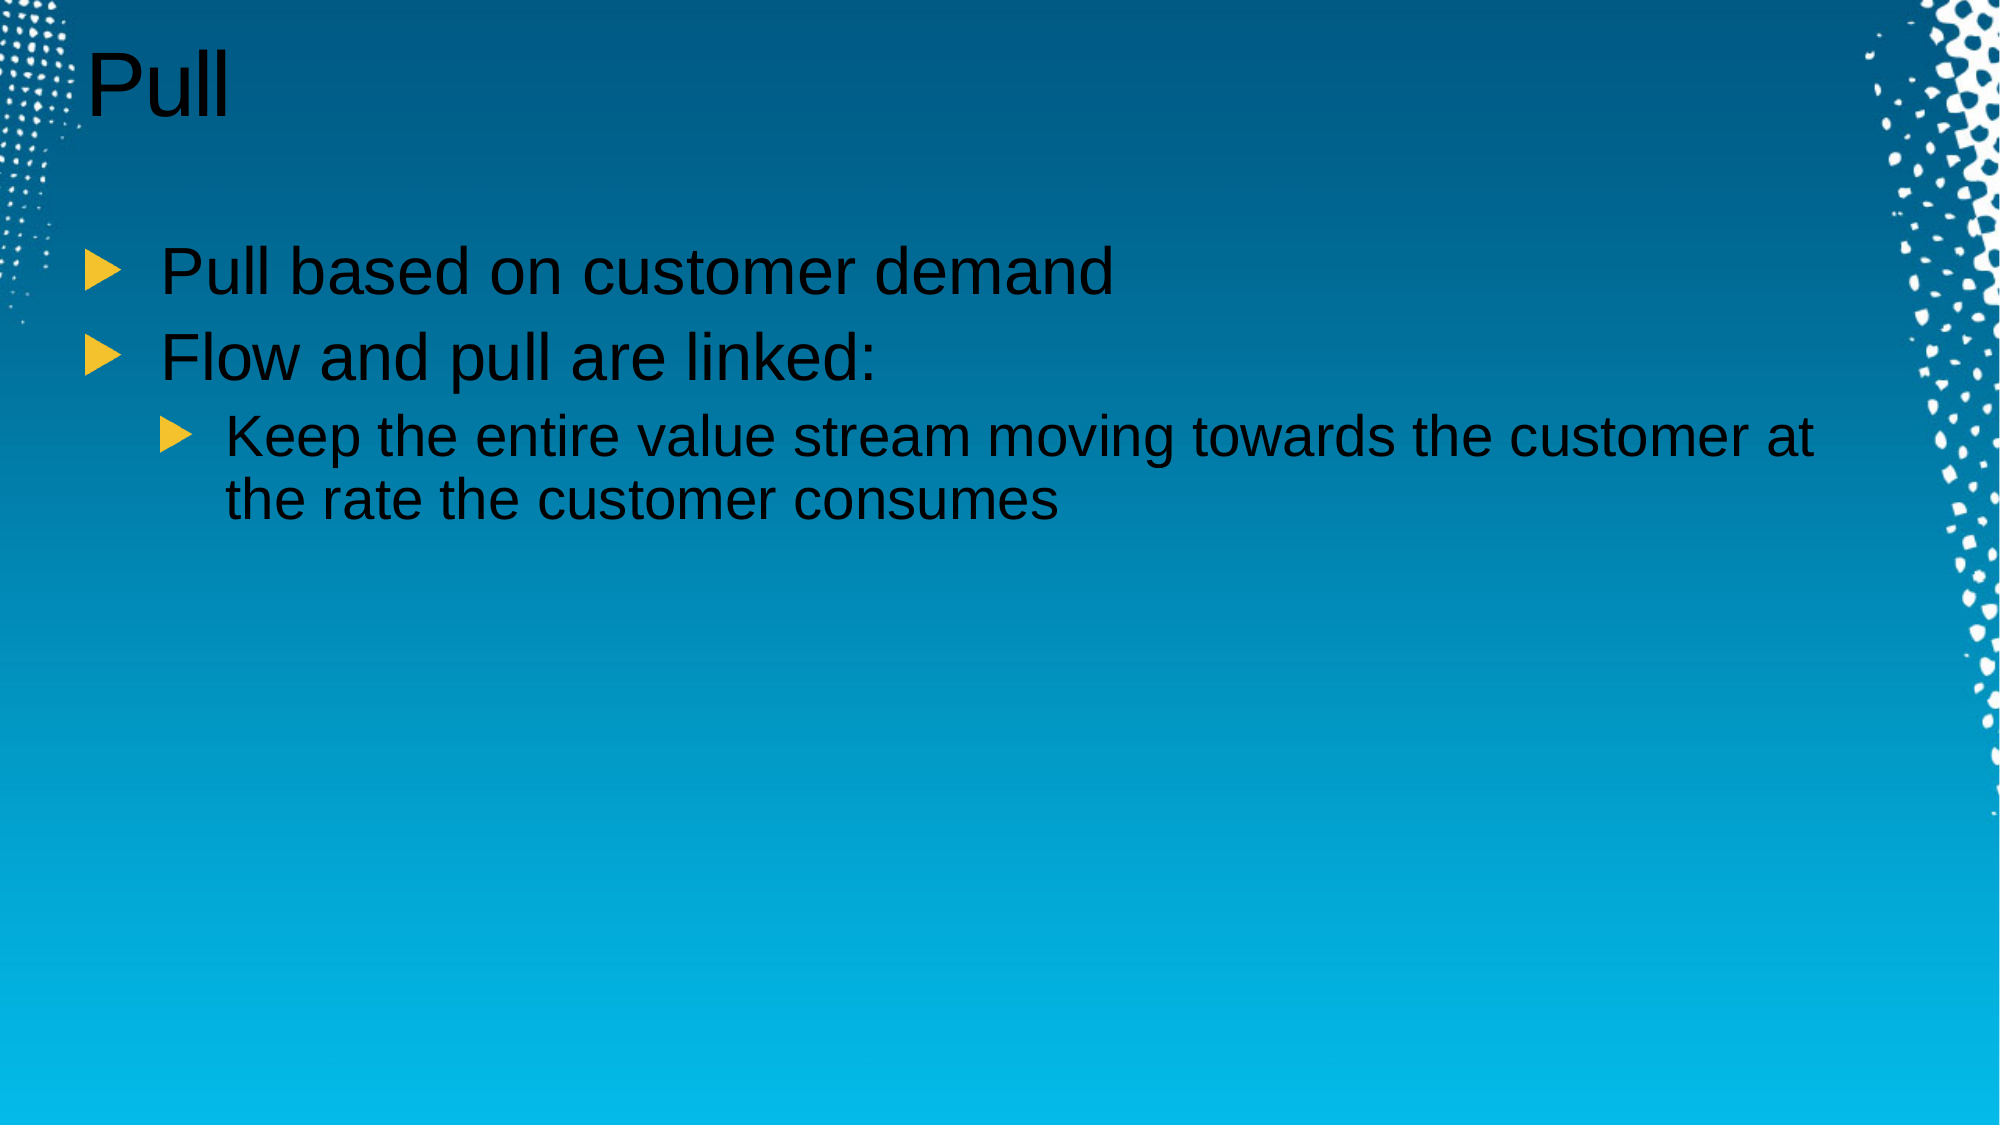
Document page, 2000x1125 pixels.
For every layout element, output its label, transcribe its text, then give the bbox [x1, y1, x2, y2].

picture [11, 55, 21, 64]
picture [1960, 392, 1970, 403]
picture [1963, 589, 1976, 607]
picture [1935, 431, 1946, 449]
picture [38, 74, 47, 80]
picture [1968, 481, 1978, 492]
picture [31, 131, 37, 138]
picture [1932, 235, 1943, 241]
picture [1921, 0, 1934, 8]
picture [9, 84, 15, 91]
picture [0, 40, 9, 45]
picture [1892, 212, 1902, 216]
picture [1950, 359, 1960, 366]
picture [1928, 399, 1939, 415]
picture [1929, 27, 1945, 45]
picture [86, 335, 119, 374]
picture [3, 10, 11, 18]
picture [1922, 200, 1934, 207]
picture [29, 27, 38, 38]
picture [1972, 312, 1985, 322]
picture [1958, 445, 1968, 460]
picture [1955, 557, 1965, 573]
picture [1978, 517, 1987, 527]
picture [18, 13, 26, 19]
picture [33, 0, 42, 10]
picture [47, 0, 57, 10]
picture [1981, 604, 2000, 620]
picture [1984, 349, 1992, 357]
picture [1925, 87, 1941, 99]
picture [1991, 637, 2000, 652]
picture [1992, 438, 2000, 448]
picture [30, 14, 40, 23]
picture [1935, 177, 1945, 189]
picture [1957, 187, 1971, 200]
picture [1953, 301, 1962, 312]
picture [10, 69, 17, 78]
picture [1979, 657, 1995, 676]
picture [161, 417, 190, 451]
picture [1914, 274, 1920, 291]
picture [26, 57, 34, 68]
picture [1898, 188, 1912, 198]
picture [1988, 547, 2000, 561]
picture [1914, 164, 1923, 177]
picture [18, 0, 29, 6]
picture [24, 72, 32, 79]
picture [1952, 502, 1967, 516]
picture [6, 97, 12, 105]
picture [1993, 321, 2000, 339]
picture [1980, 460, 1987, 469]
picture [42, 31, 53, 39]
picture [33, 116, 40, 124]
picture [58, 32, 66, 41]
picture [1963, 278, 1976, 291]
picture [86, 250, 119, 289]
picture [28, 42, 36, 53]
picture [1955, 246, 1965, 256]
picture [34, 101, 43, 111]
picture [1935, 379, 1948, 391]
picture [1911, 223, 1918, 230]
picture [1889, 152, 1901, 166]
picture [43, 42, 49, 53]
picture [1930, 291, 1941, 297]
picture [56, 47, 64, 55]
picture [16, 143, 21, 151]
picture [1942, 465, 1958, 483]
picture [1982, 714, 1993, 729]
picture [1914, 308, 1929, 326]
picture [33, 88, 42, 97]
picture [1970, 426, 1980, 436]
picture [41, 59, 48, 67]
picture [13, 41, 25, 49]
picture [1983, 404, 1992, 414]
picture [1941, 324, 1952, 332]
picture [1994, 382, 2000, 391]
picture [1942, 269, 1953, 276]
title Pull [85, 37, 1914, 138]
picture [16, 22, 23, 34]
picture [1935, 0, 2000, 306]
picture [1925, 141, 1935, 155]
picture [1945, 213, 1955, 220]
picture [1926, 344, 1939, 358]
picture [1974, 683, 1985, 694]
picture [1988, 691, 2000, 709]
picture [0, 155, 5, 163]
picture [1915, 109, 1924, 119]
list Pull based on customer demand Flow and pull are linked: Keep the entire value stream moving towards the customer at the rate the customer consumes [85, 237, 1914, 630]
picture [1991, 747, 2000, 765]
picture [0, 24, 9, 33]
picture [54, 76, 60, 83]
picture [1946, 525, 1956, 533]
picture [1920, 257, 1932, 264]
picture [1938, 122, 1950, 133]
picture [1972, 570, 1986, 583]
picture [1919, 367, 1930, 378]
picture [1969, 625, 1985, 642]
picture [1963, 335, 1972, 344]
picture [55, 62, 62, 69]
picture [17, 129, 23, 136]
picture [1946, 155, 1961, 167]
picture [1995, 582, 2000, 595]
picture [1948, 413, 1958, 424]
picture [45, 16, 55, 24]
picture [1973, 368, 1982, 380]
picture [1990, 492, 2000, 505]
picture [1963, 535, 1977, 550]
